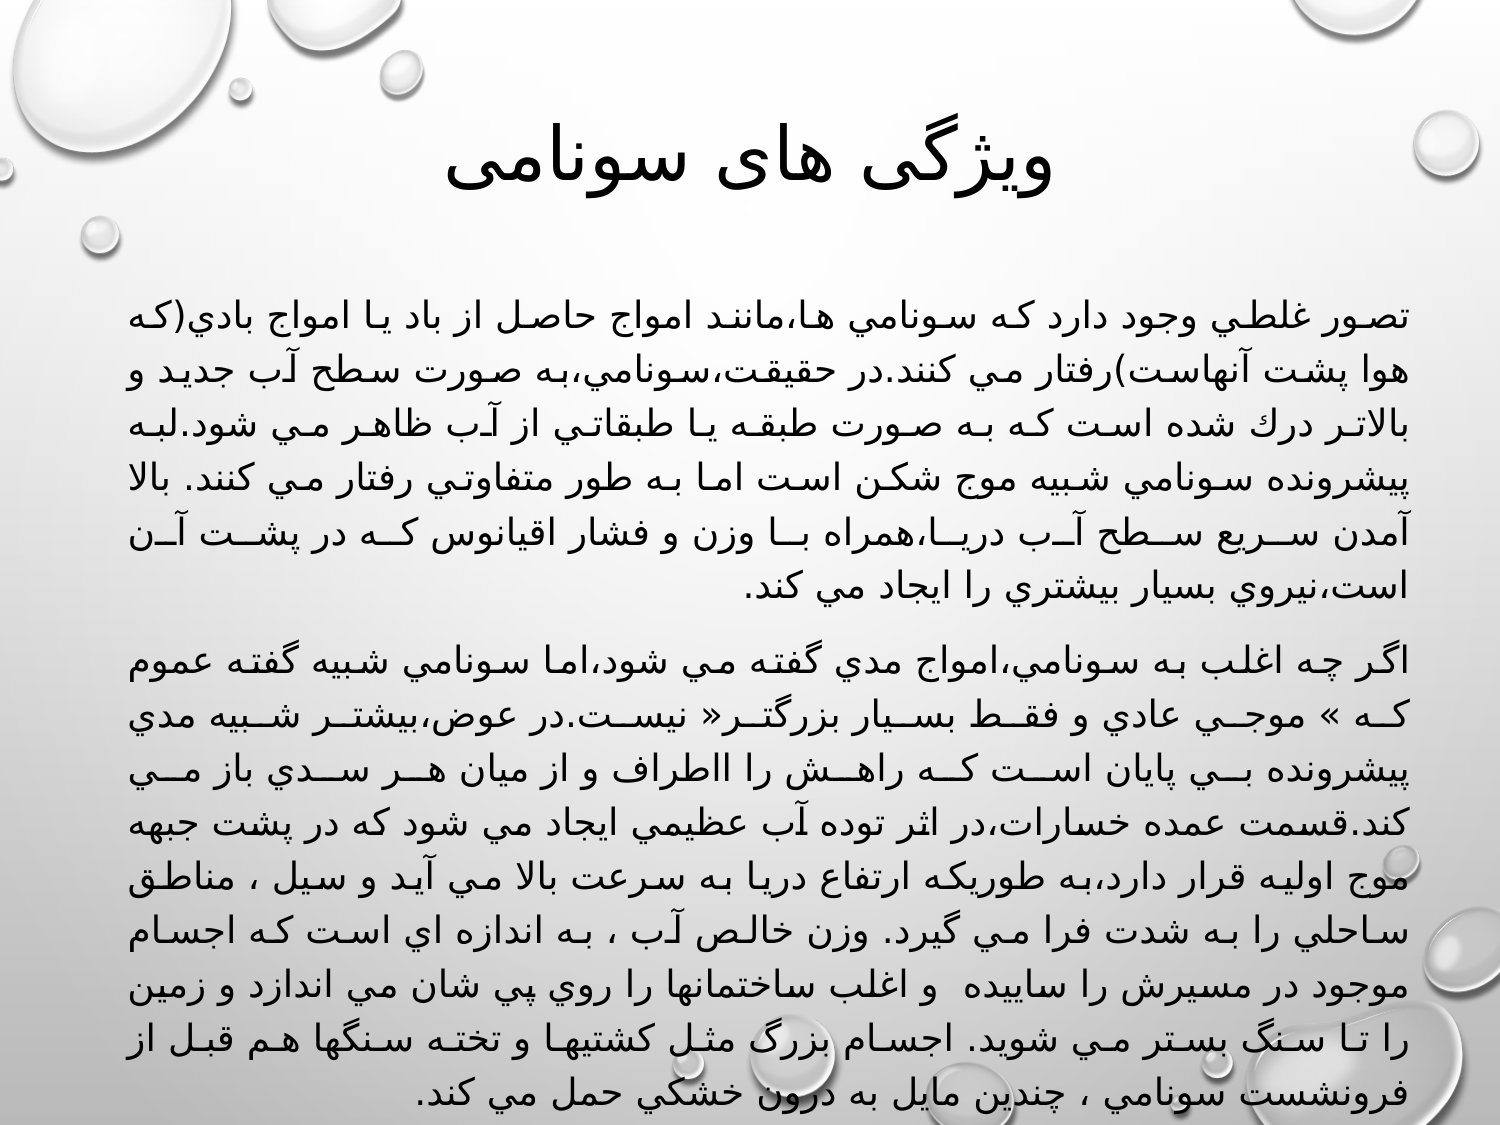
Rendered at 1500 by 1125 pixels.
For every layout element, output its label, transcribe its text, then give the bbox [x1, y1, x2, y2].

picture [0, 0, 1500, 1125]
title ویژگی های سونامی [112, 24, 1388, 275]
list تصور غلطي وجود دارد كه سونامي ها،مانند امواج حاصل از باد يا امواج بادي(كه هوا پشت آنهاست)رفتار مي كنند.در حقيقت،سونامي،به صورت سطح آب جديد و بالاتر درك شده است كه به صورت طبقه يا طبقاتي از آب ظاهر مي شود.لبه پيشرونده سونامي شبيه موج شكن است اما به طور متفاوتي رفتار مي كنند. بالا آمدن سريع سطح آب دريا،همراه با وزن و فشار اقيانوس كه در پشت آن است،نيروي بسيار بيشتري را ايجاد مي كند. اگر چه اغلب به سونامي،امواج مدي گفته مي شود،اما سونامي شبيه گفته عموم كه » موجي عادي و فقط بسيار بزرگتر« نيست.در عوض،بيشتر شبيه مدي پيشرونده بي پايان است كه راهش را ااطراف و از ميان هر سدي باز مي كند.قسمت عمده خسارات،در اثر توده آب عظيمي ايجاد مي شود كه در پشت جبهه موج اوليه قرار دارد،به طوريكه ارتفاع دريا به سرعت بالا مي آيد و سيل ، مناطق ساحلي را به شدت فرا مي گيرد. وزن خالص آب ، به اندازه اي است كه اجسام موجود در مسيرش را ساييده و اغلب ساختمانها را روي پي شان مي اندازد و زمين را تا سنگ بستر مي شويد. اجسام بزرگ مثل كشتيها و تخته سنگها هم قبل از فرونشست سونامي ، چندين مايل به درون خشكي حمل مي كند. [112, 275, 1425, 950]
